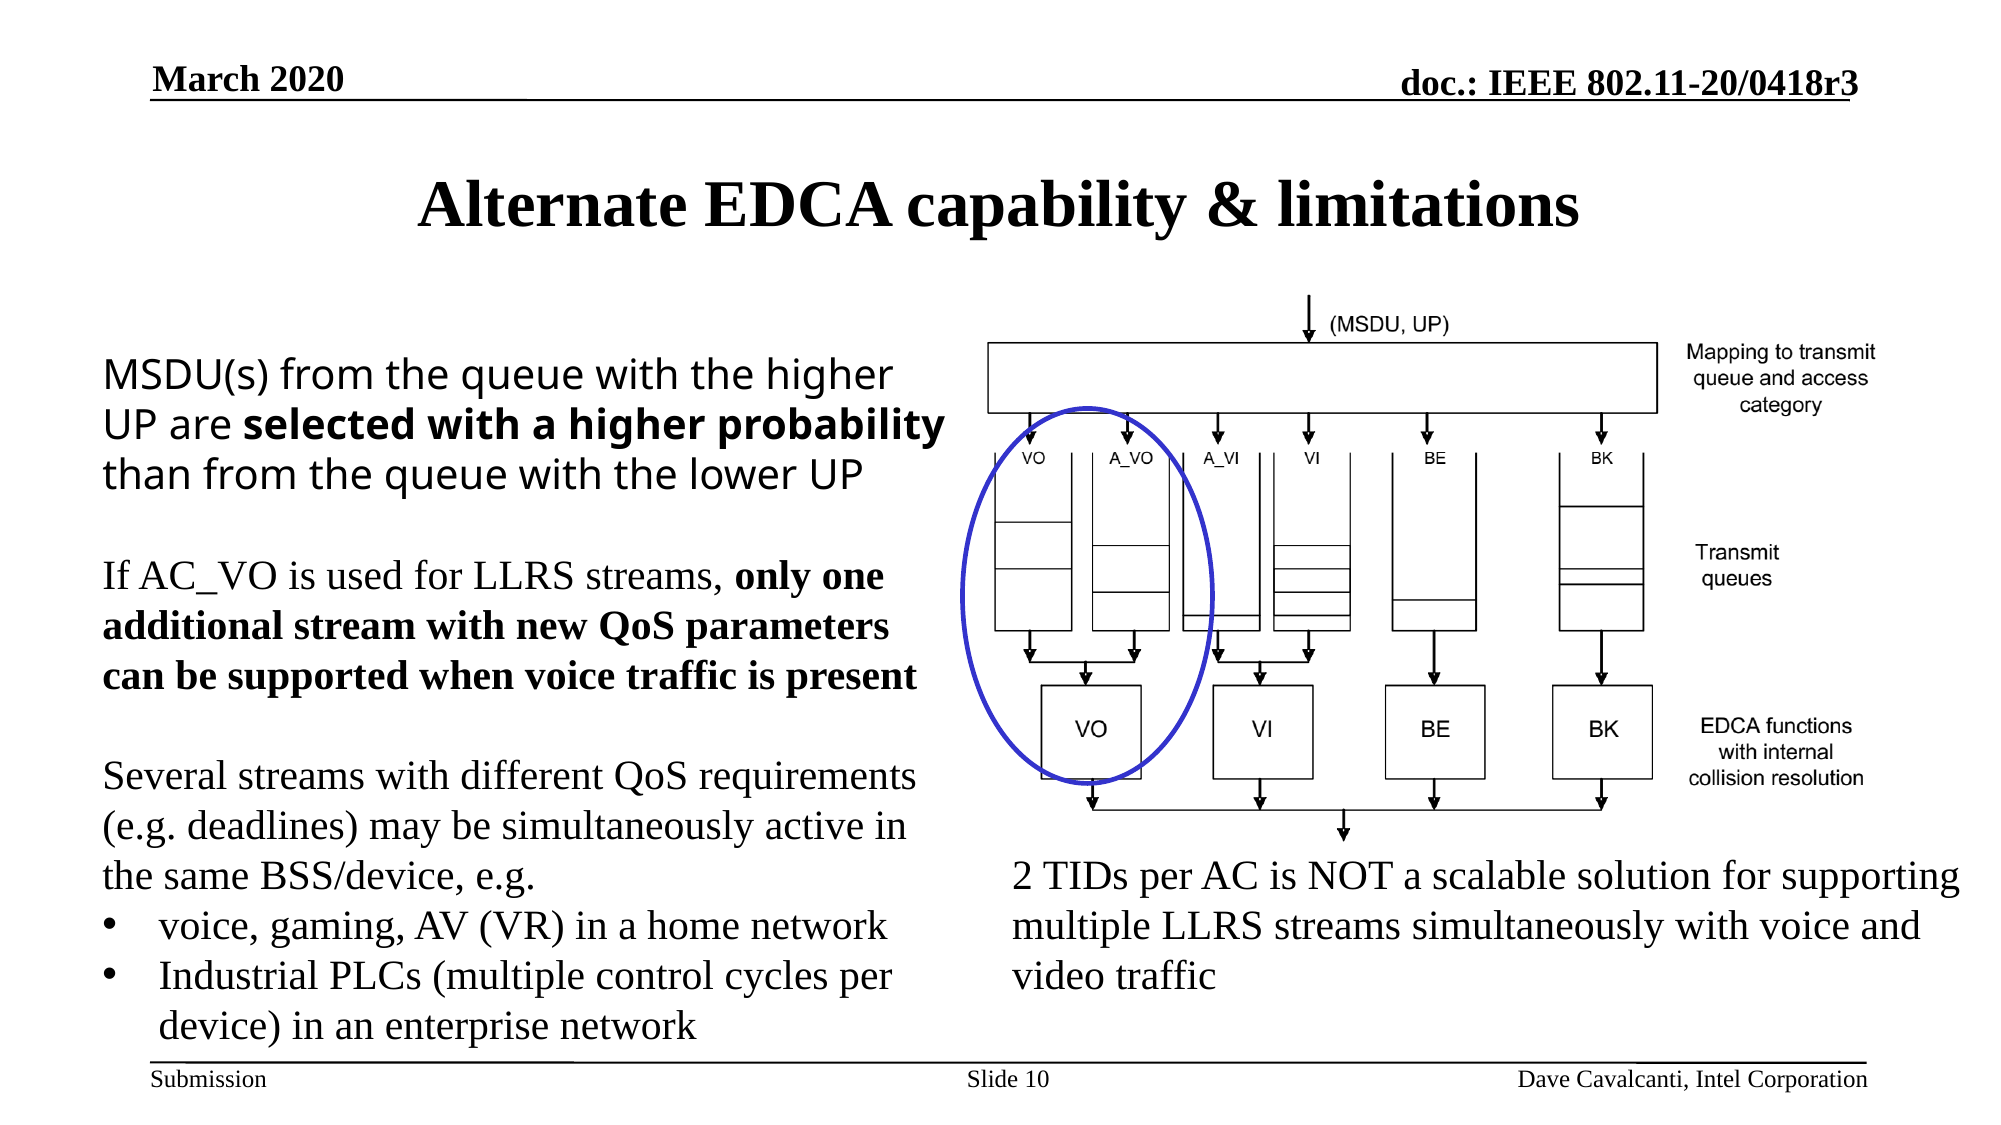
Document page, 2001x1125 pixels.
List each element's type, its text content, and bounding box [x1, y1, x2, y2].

title Alternate EDCA capability & limitations [149, 112, 1850, 288]
slide_number Slide 10 [950, 1061, 1067, 1123]
footer Dave Cavalcanti, Intel Corporation [1171, 1061, 1869, 1093]
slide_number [152, 54, 563, 100]
text_box MSDU(s) from the queue with the higher UP are selected with a higher probability than from the queue with the lower UP If AC_VO is used for LLRS streams, only one additional stream with new QoS parameters can be supported when voice traffic is present Several streams with different QoS requirements (e.g. deadlines) may be simultaneously active in the same BSS/device, e.g. voice, gaming, AV (VR) in a home network Industrial PLCs (multiple control cycles per device) in an enterprise network [87, 340, 963, 1056]
picture [937, 283, 1897, 859]
text_box 2 TIDs per AC is NOT a scalable solution for supporting multiple LLRS streams simultaneously with voice and video traffic [997, 840, 1998, 1006]
